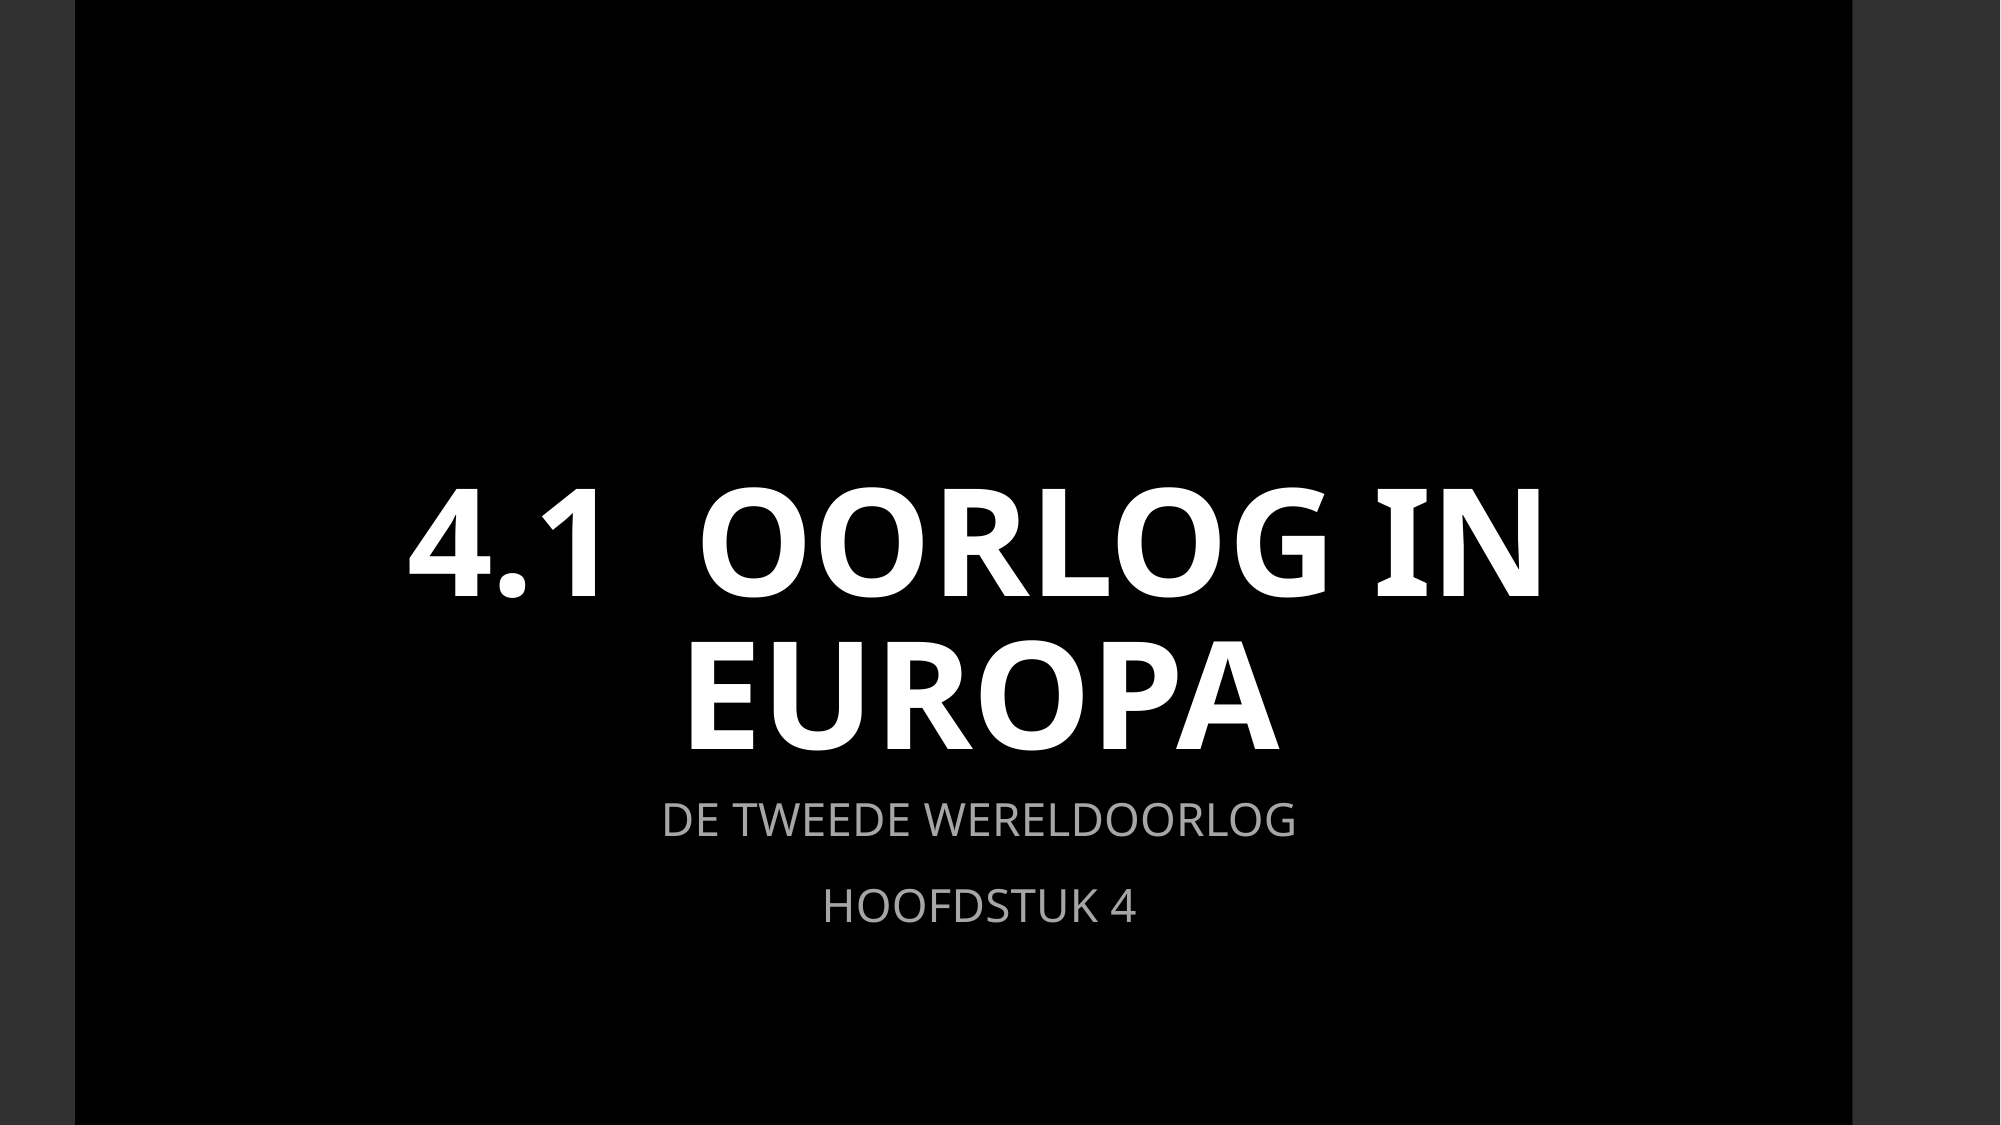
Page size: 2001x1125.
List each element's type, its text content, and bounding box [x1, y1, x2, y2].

title 4.1 OORLOG IN EUROPA [206, 124, 1752, 787]
subtitle DE TWEEDE WERELDOORLOG HOOFDSTUK 4 [206, 787, 1752, 1065]
